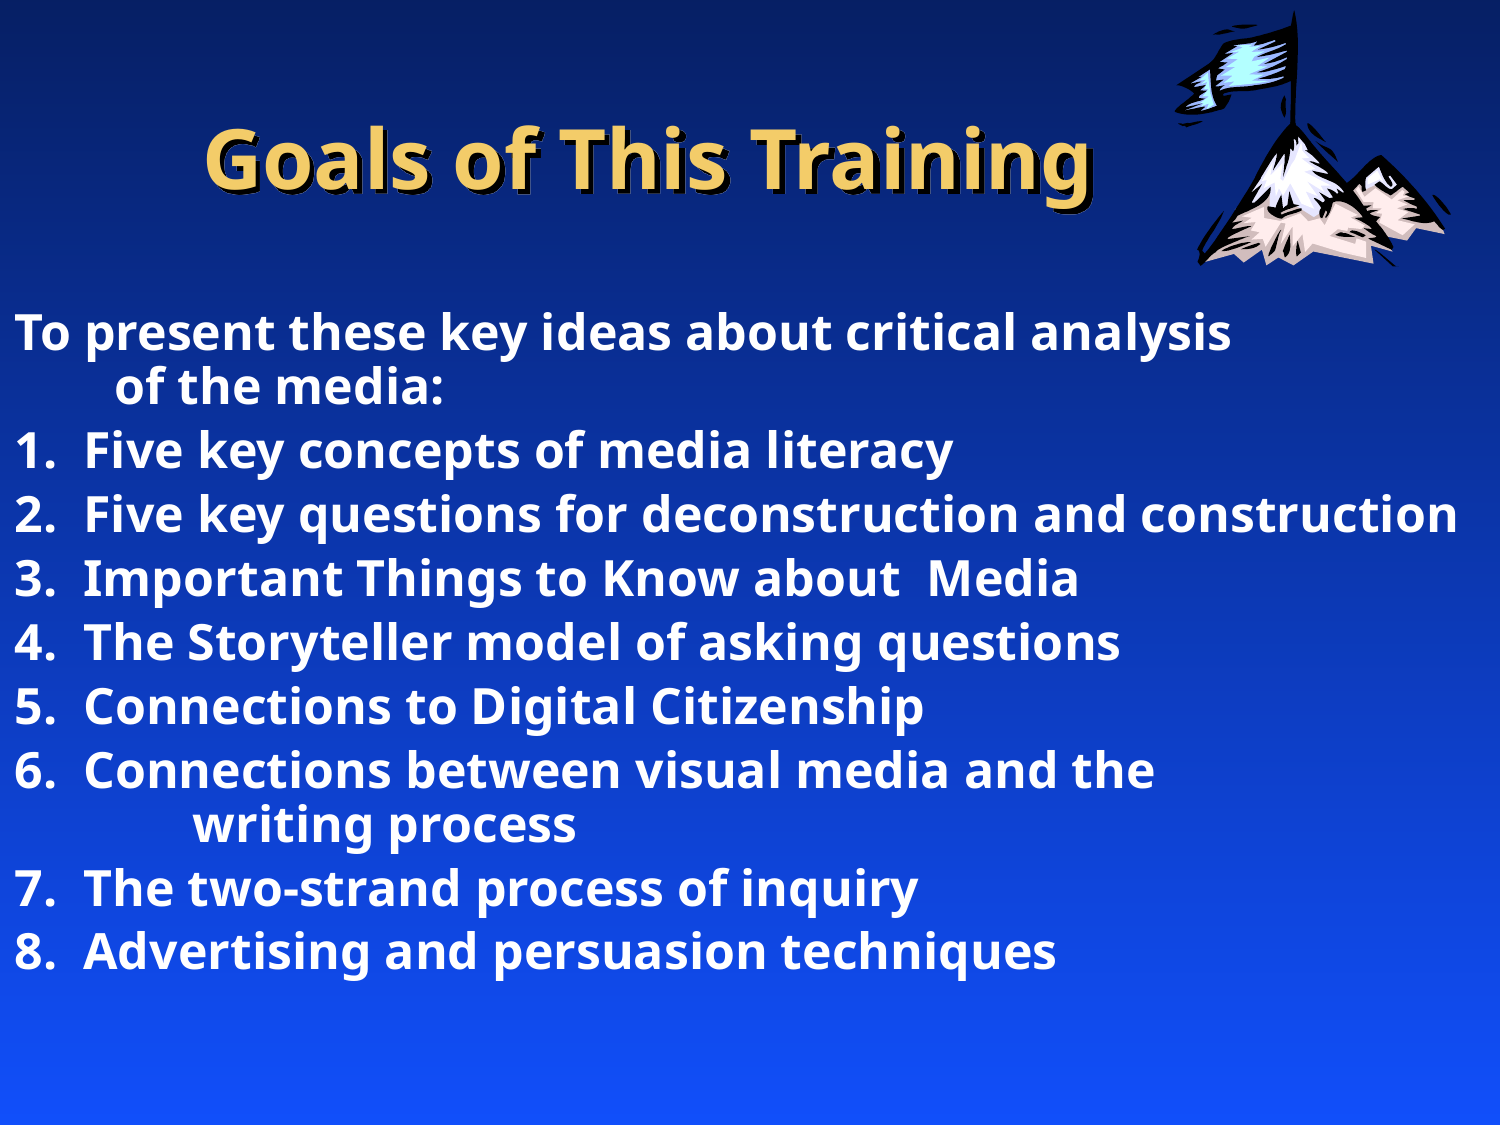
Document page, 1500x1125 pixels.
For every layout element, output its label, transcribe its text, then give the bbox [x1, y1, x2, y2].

title Goals of This Training [186, 61, 1169, 251]
picture [1174, 7, 1454, 269]
list To present these key ideas about critical analysis of the media: 1. Five key concepts of media literacy 2. Five key questions for deconstruction and construction 3. Important Things to Know about Media 4. The Storyteller model of asking questions 5. Connections to Digital Citizenship 6. Connections between visual media and the writing process 7. The two-strand process of inquiry 8. Advertising and persuasion techniques [0, 299, 1476, 1088]
